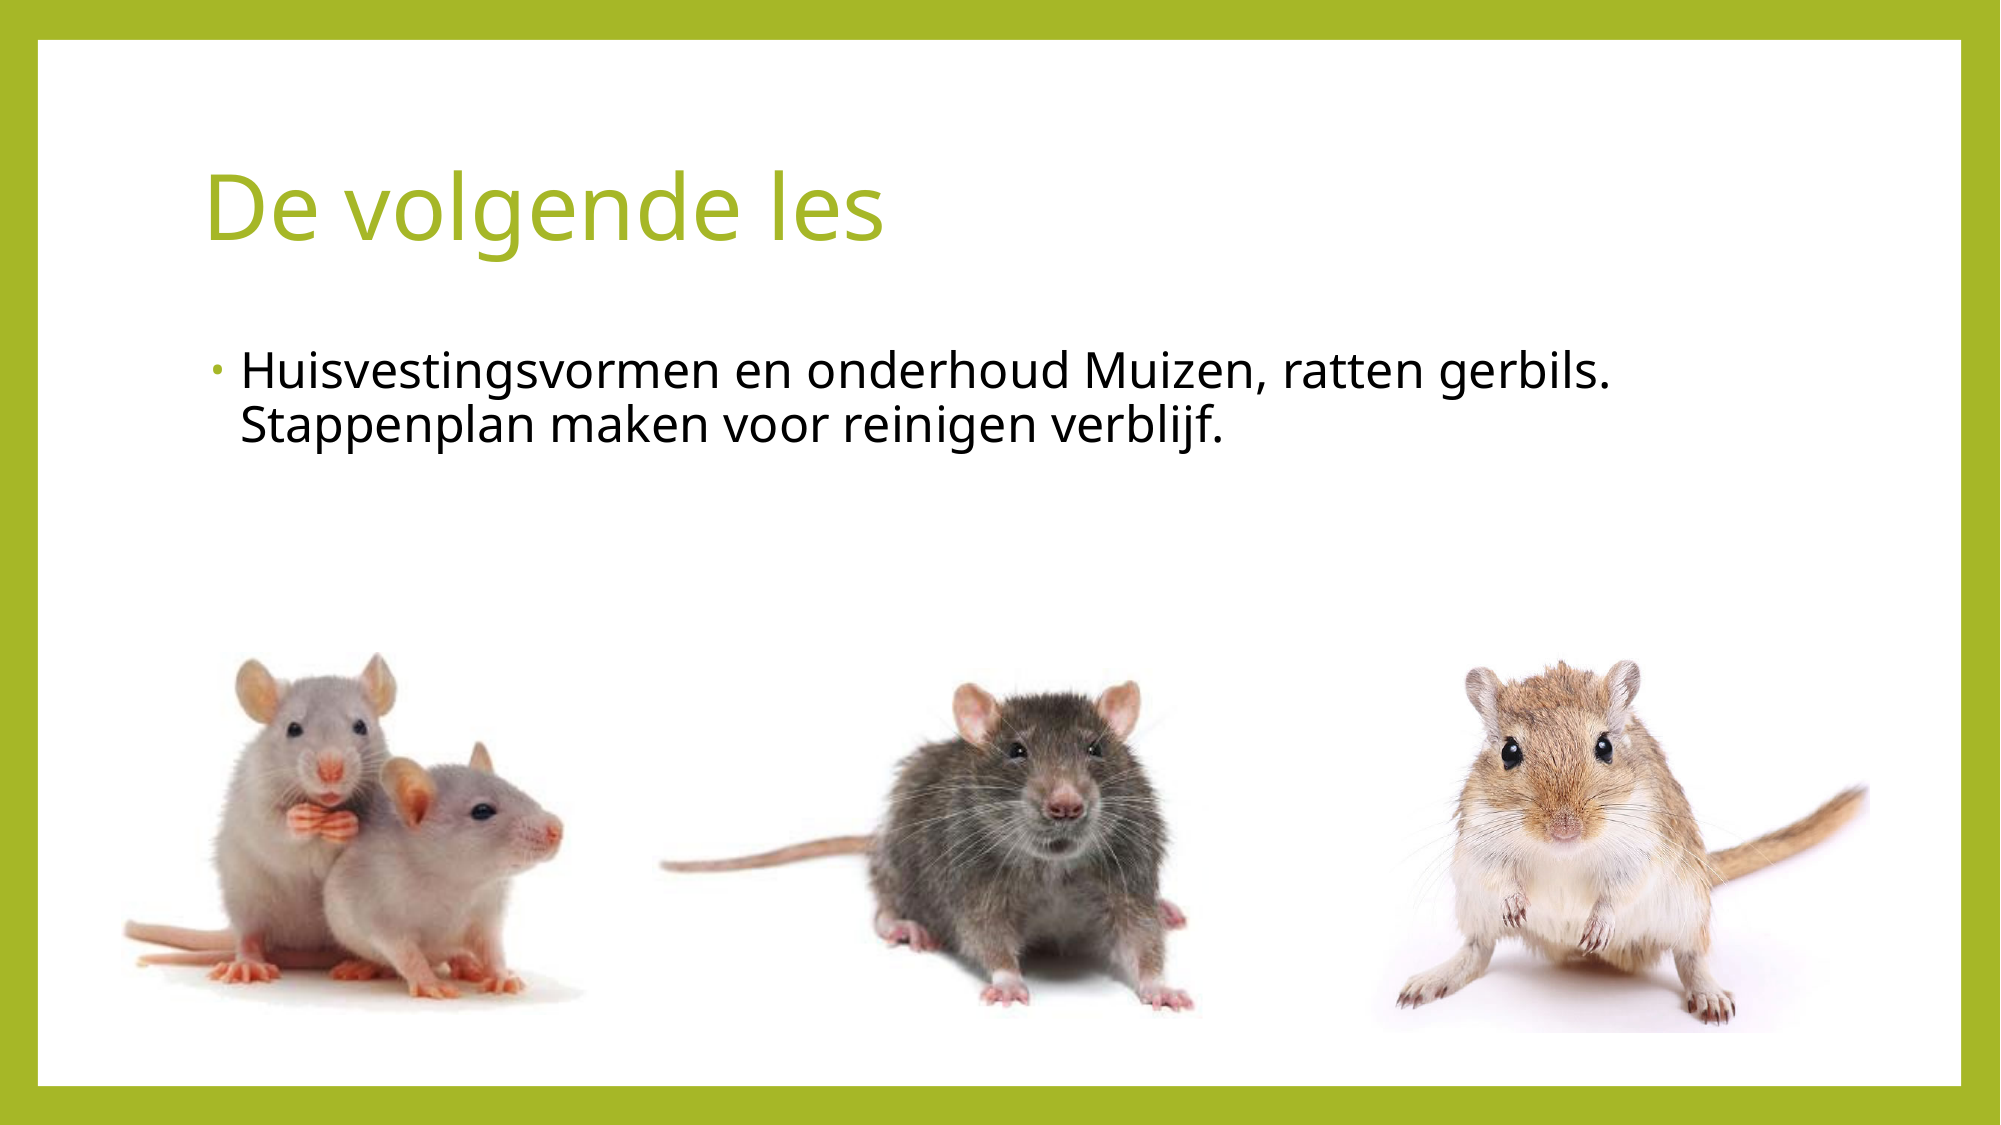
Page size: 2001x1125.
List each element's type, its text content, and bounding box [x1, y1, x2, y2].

picture [120, 652, 591, 1016]
title De volgende les [187, 99, 1808, 323]
picture [1347, 652, 1871, 1034]
picture [652, 668, 1210, 1034]
list Huisvestingsvormen en onderhoud Muizen, ratten gerbils. Stappenplan maken voor reinigen verblijf. [187, 337, 1808, 1000]
